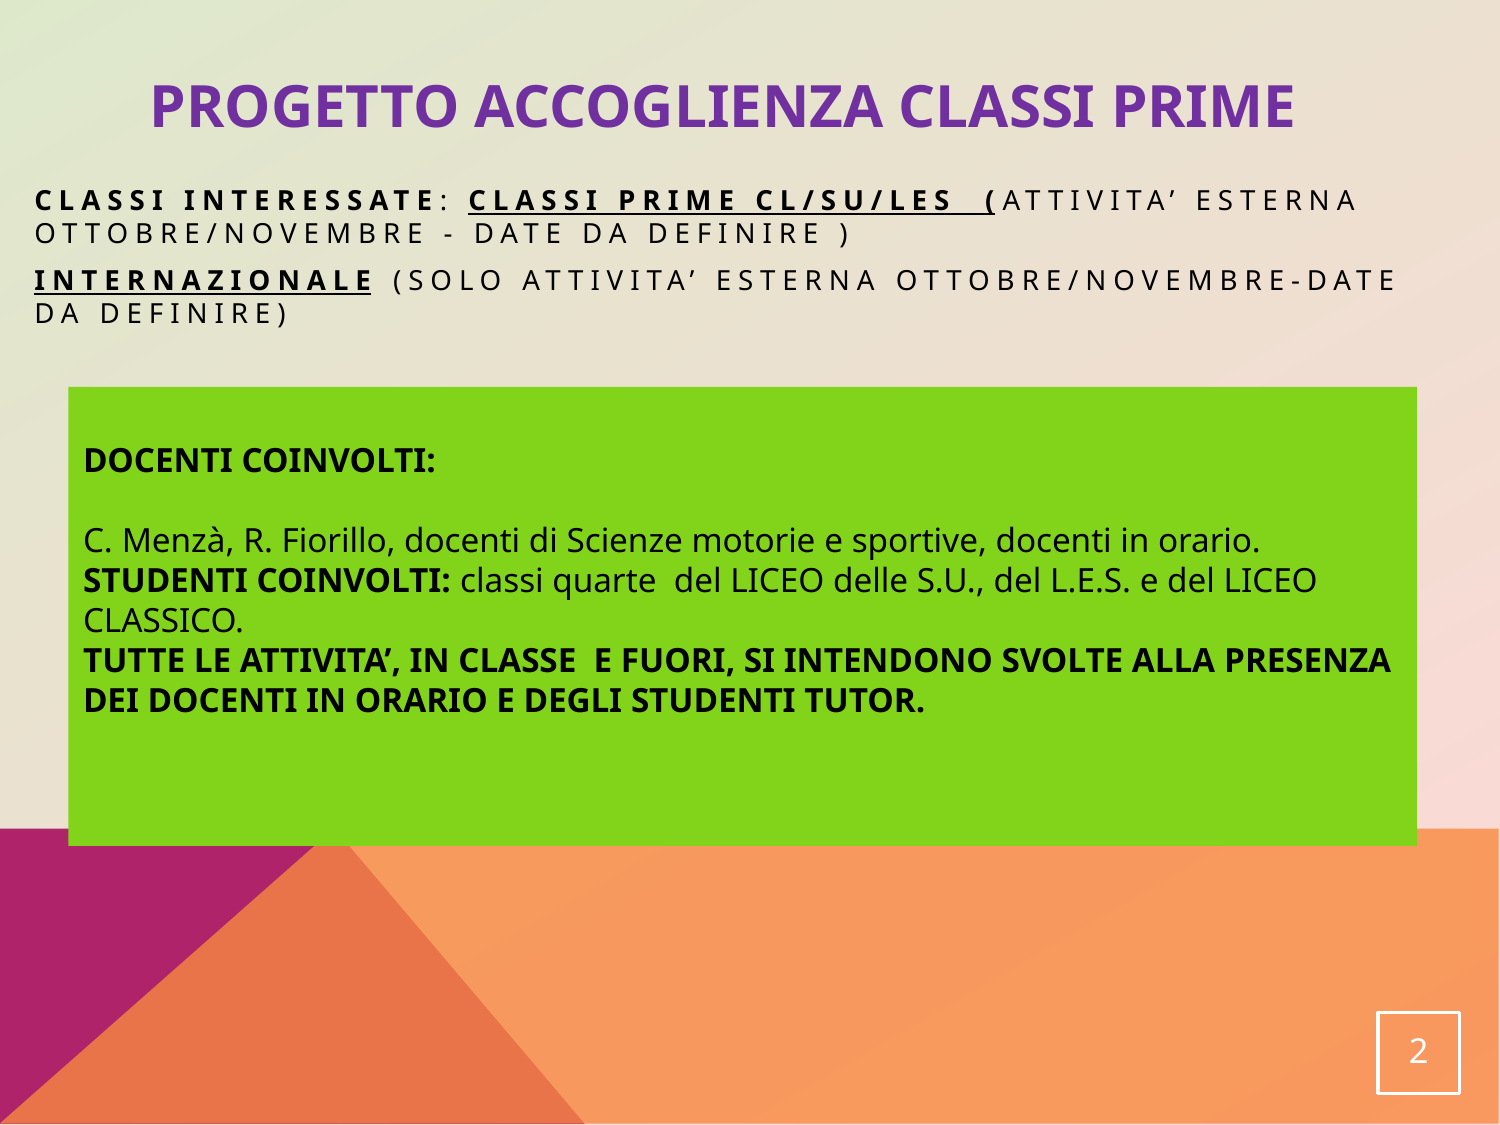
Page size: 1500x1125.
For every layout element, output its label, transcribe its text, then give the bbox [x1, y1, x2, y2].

text_box Classi iNTERESSATE: classi primE cl/SU/LES (AttivitA’ esterna OTTOBRE/novembre - DATE DA DEFINIRE ) IntERNAZIONALE (SOLO Attivita’ esterna OTTOBRe/novembre-DATE DA DEFINIRE) [19, 174, 1465, 337]
text_box 2 [1378, 1012, 1460, 1094]
text_box DOCENTI COINVOLTI: C. Menzà, R. Fiorillo, docenti di Scienze motorie e sportive, docenti in orario. STUDENTI COINVOLTI: classi quarte del LICEO delle S.U., del L.E.S. e del LICEO CLASSICO. TUTTE LE ATTIVITA’, IN CLASSE E FUORI, SI INTENDONO SVOLTE ALLA PRESENZA DEI DOCENTI IN ORARIO E DEGLI STUDENTI TUTOR. [68, 386, 1418, 846]
text_box Progetto Accoglienza classi prime [135, 60, 1368, 149]
